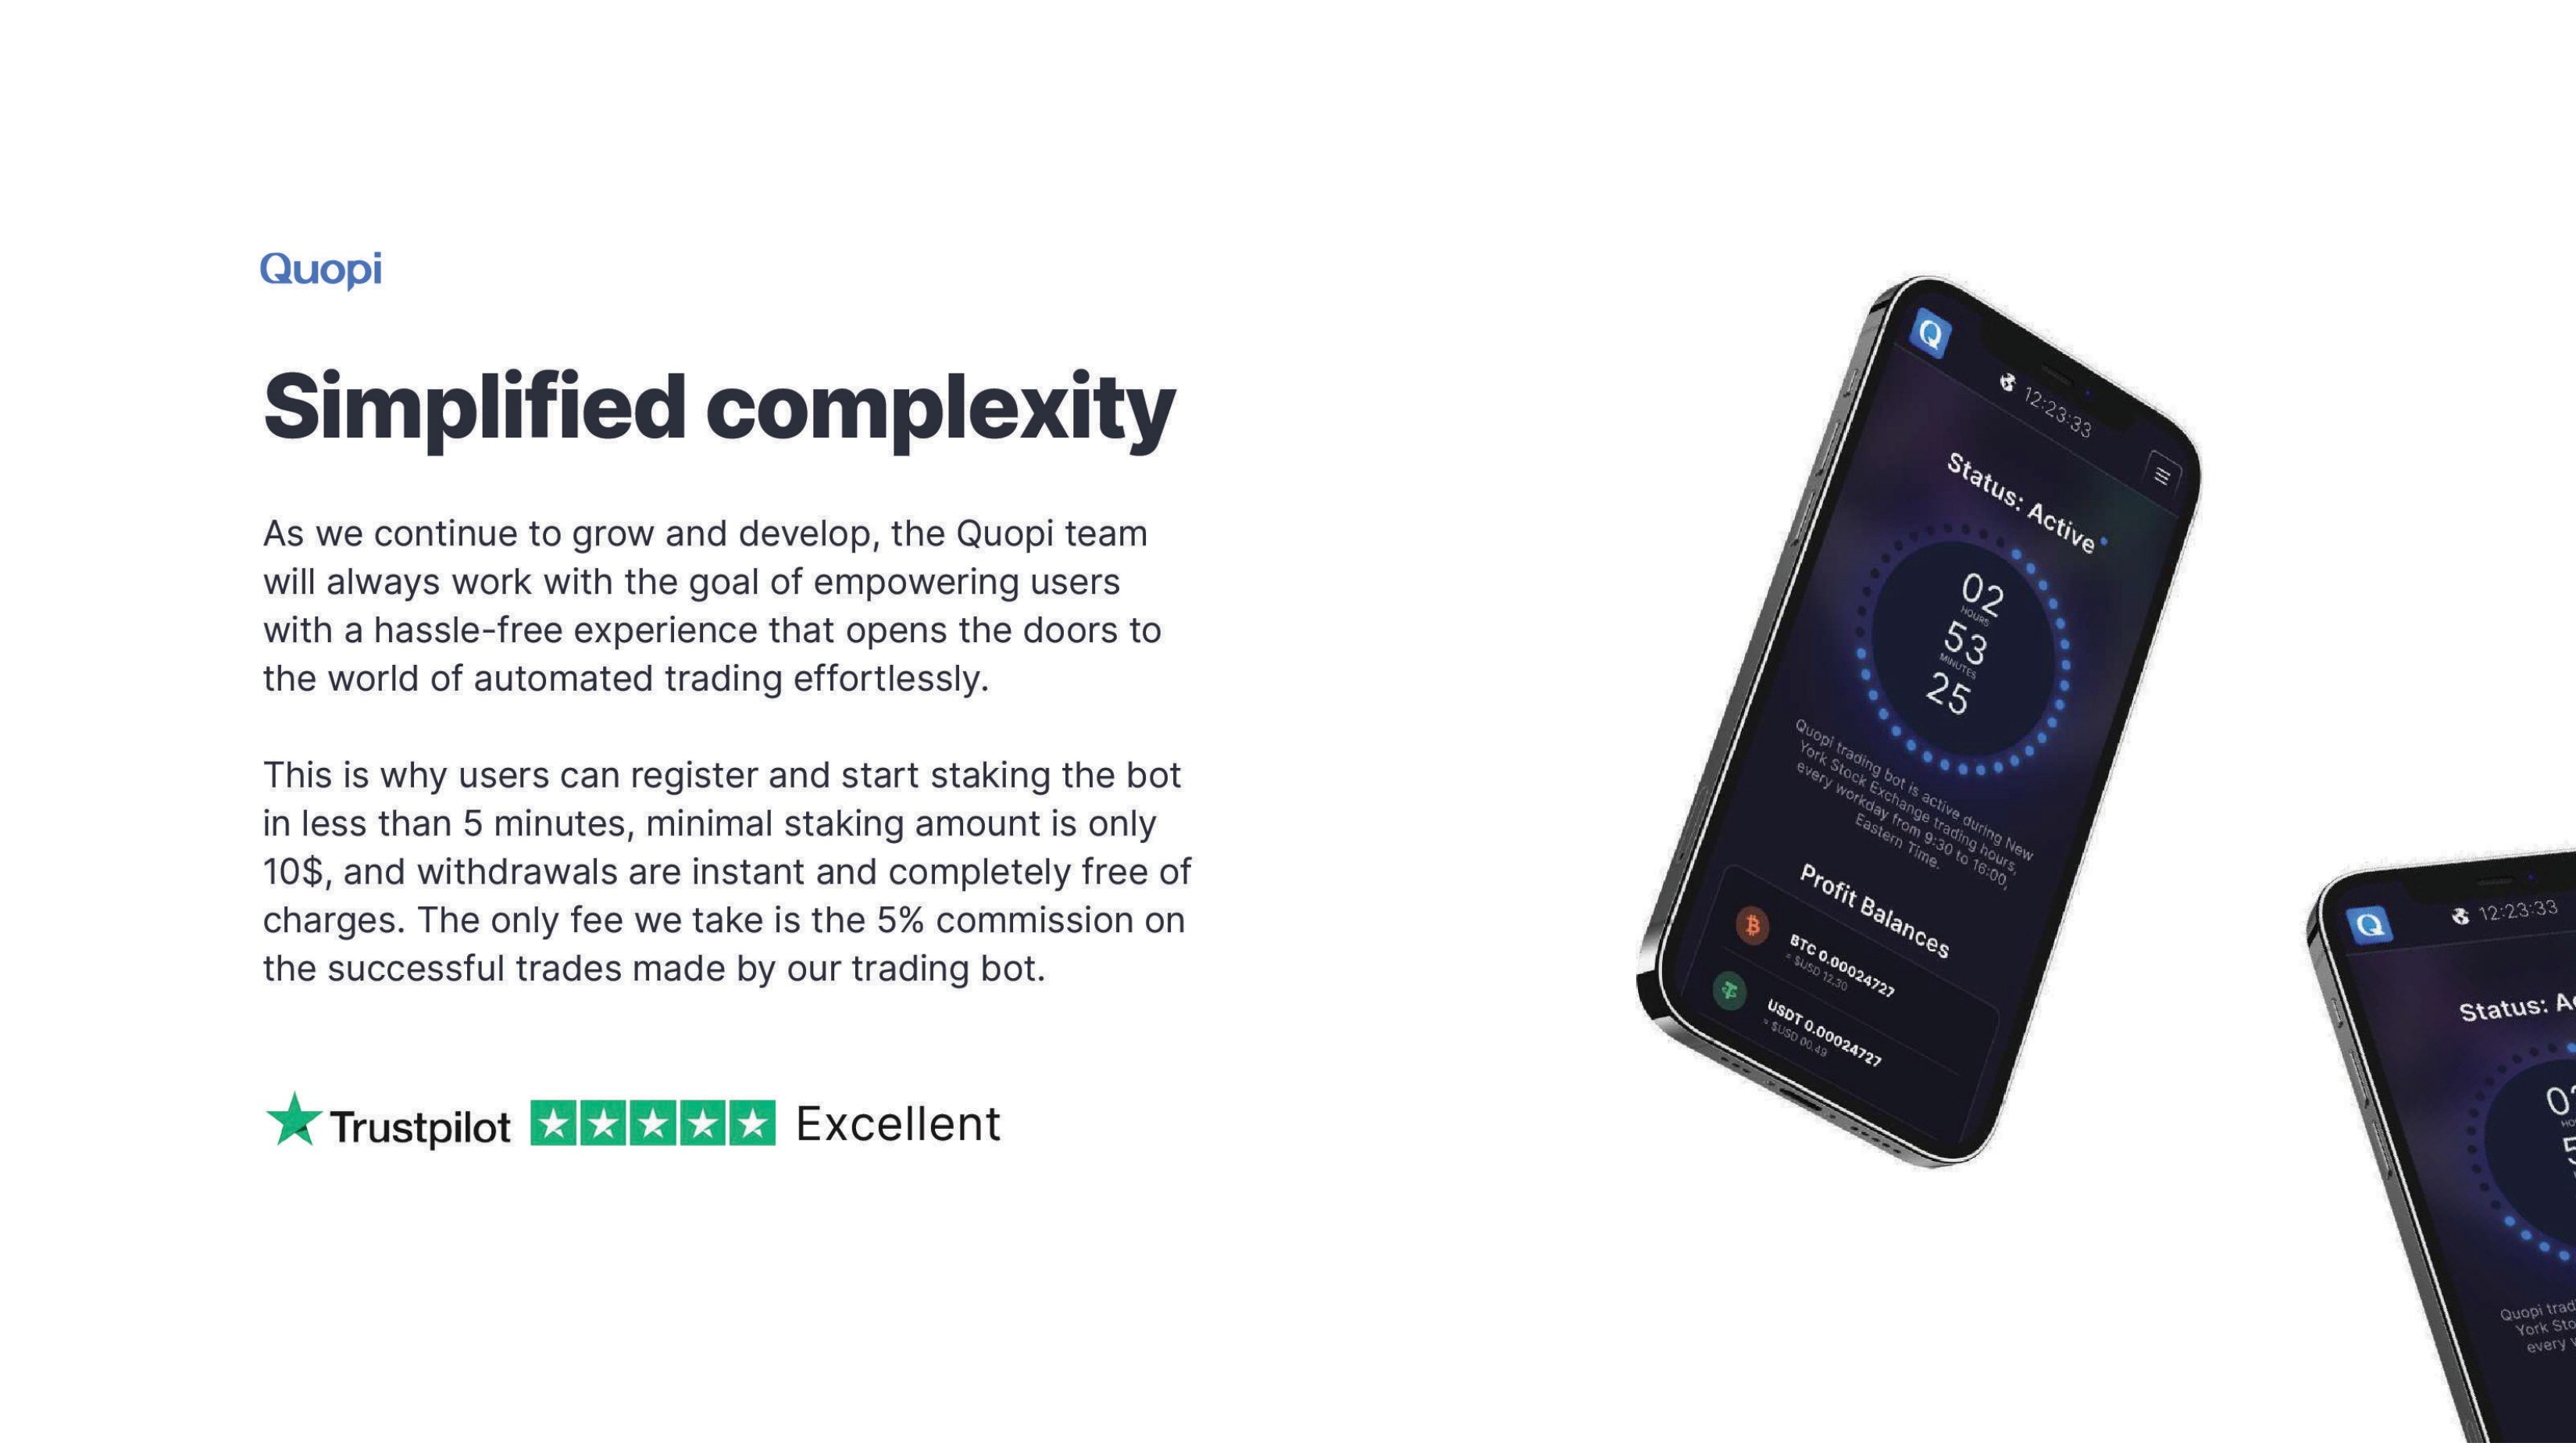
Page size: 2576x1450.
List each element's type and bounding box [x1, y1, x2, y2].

picture [257, 251, 2576, 1443]
